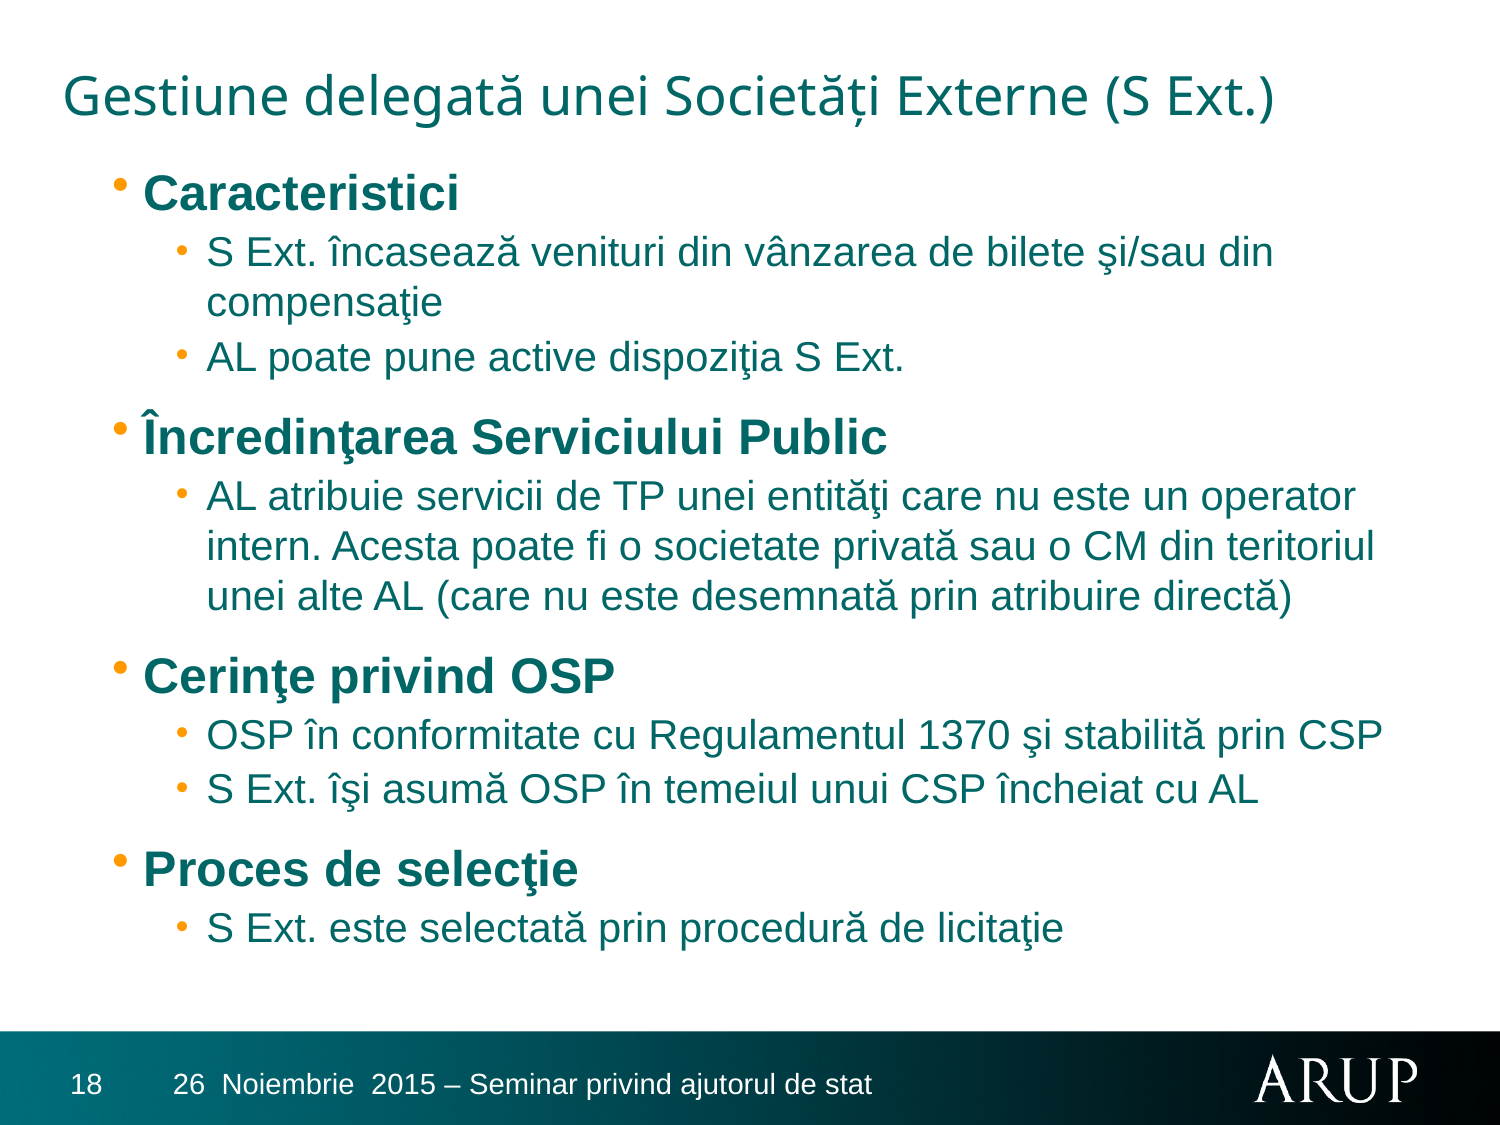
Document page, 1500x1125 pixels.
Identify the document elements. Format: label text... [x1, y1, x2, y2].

footer 26 Noiembrie 2015 – Seminar privind ajutorul de stat [158, 1057, 1199, 1118]
picture [0, 1030, 1500, 1125]
list Caracteristici S Ext. încasează venituri din vânzarea de bilete şi/sau din compensaţie AL poate pune active dispoziţia S Ext. Încredinţarea Serviciului Public AL atribuie servicii de TP unei entităţi care nu este un operator intern. Acesta poate fi o societate privată sau o CM din teritoriul unei alte AL (care nu este desemnată prin atribuire directă) Cerinţe privind OSP OSP în conformitate cu Regulamentul 1370 şi stabilită prin CSP S Ext. îşi asumă OSP în temeiul unui CSP încheiat cu AL Proces de selecţie S Ext. este selectată prin procedură de licitaţie [112, 160, 1393, 1029]
title Gestiune delegată unei Societăţi Externe (S Ext.) [63, 28, 1437, 160]
slide_number 18 [55, 1057, 158, 1118]
